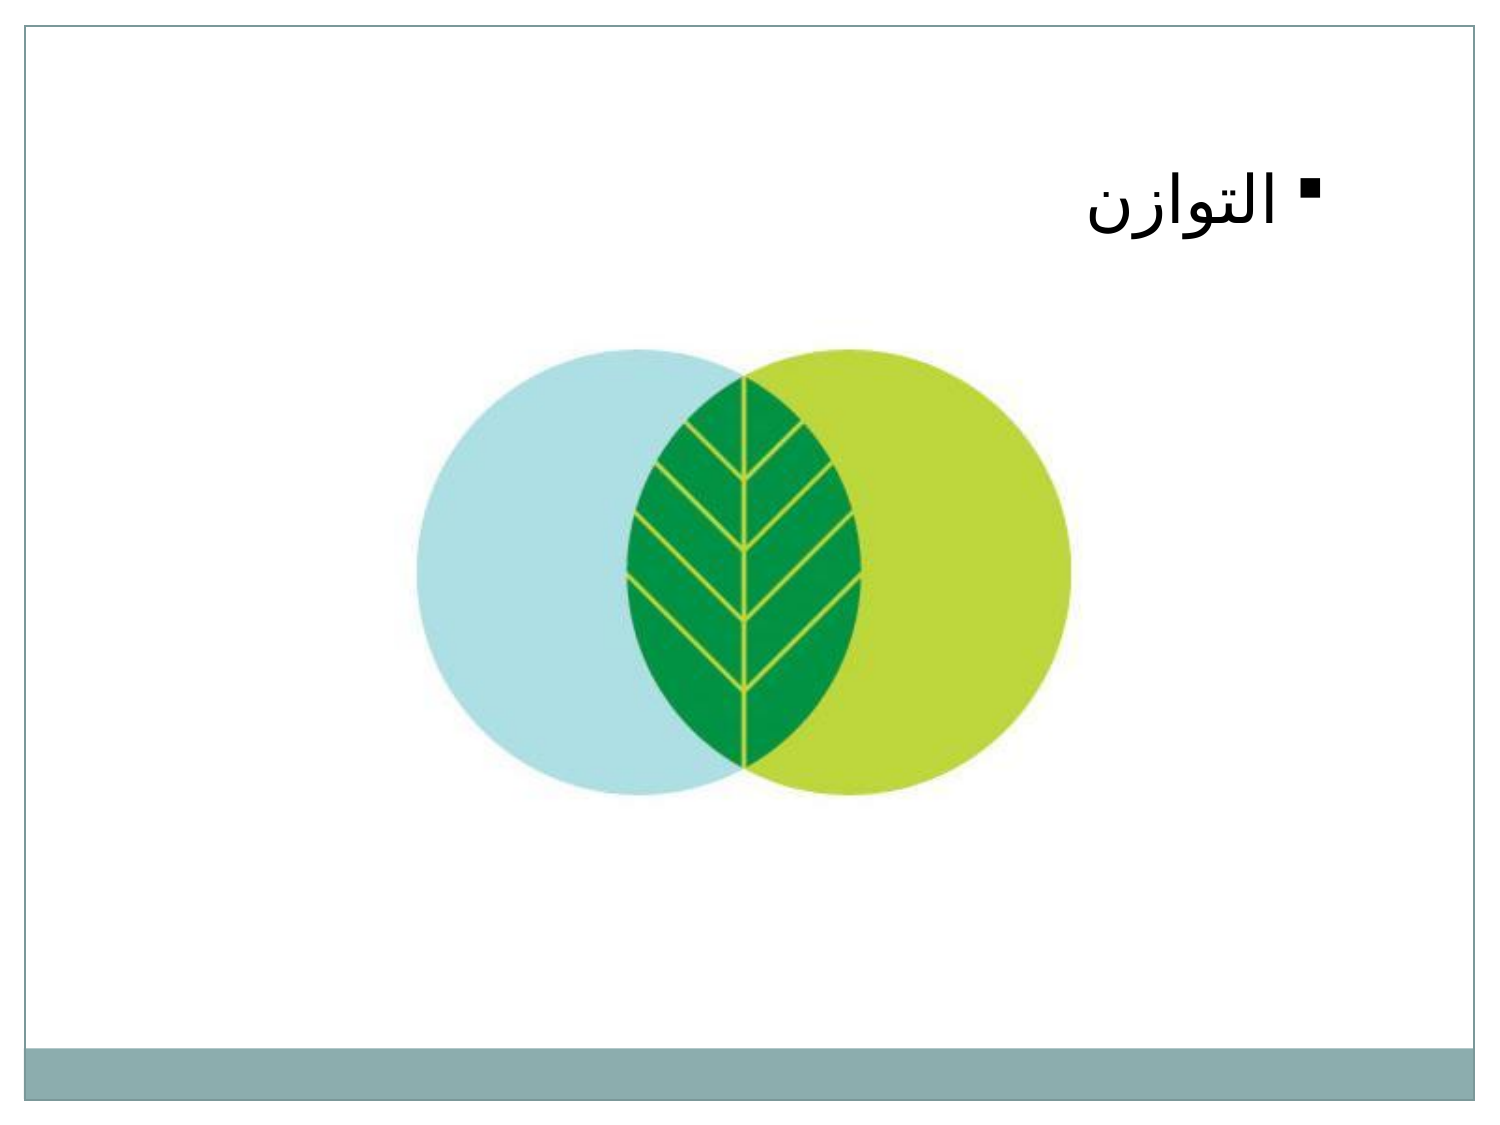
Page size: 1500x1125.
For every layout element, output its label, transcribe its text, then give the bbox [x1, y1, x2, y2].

picture [365, 290, 1135, 835]
text_box التوازن [974, 148, 1341, 289]
